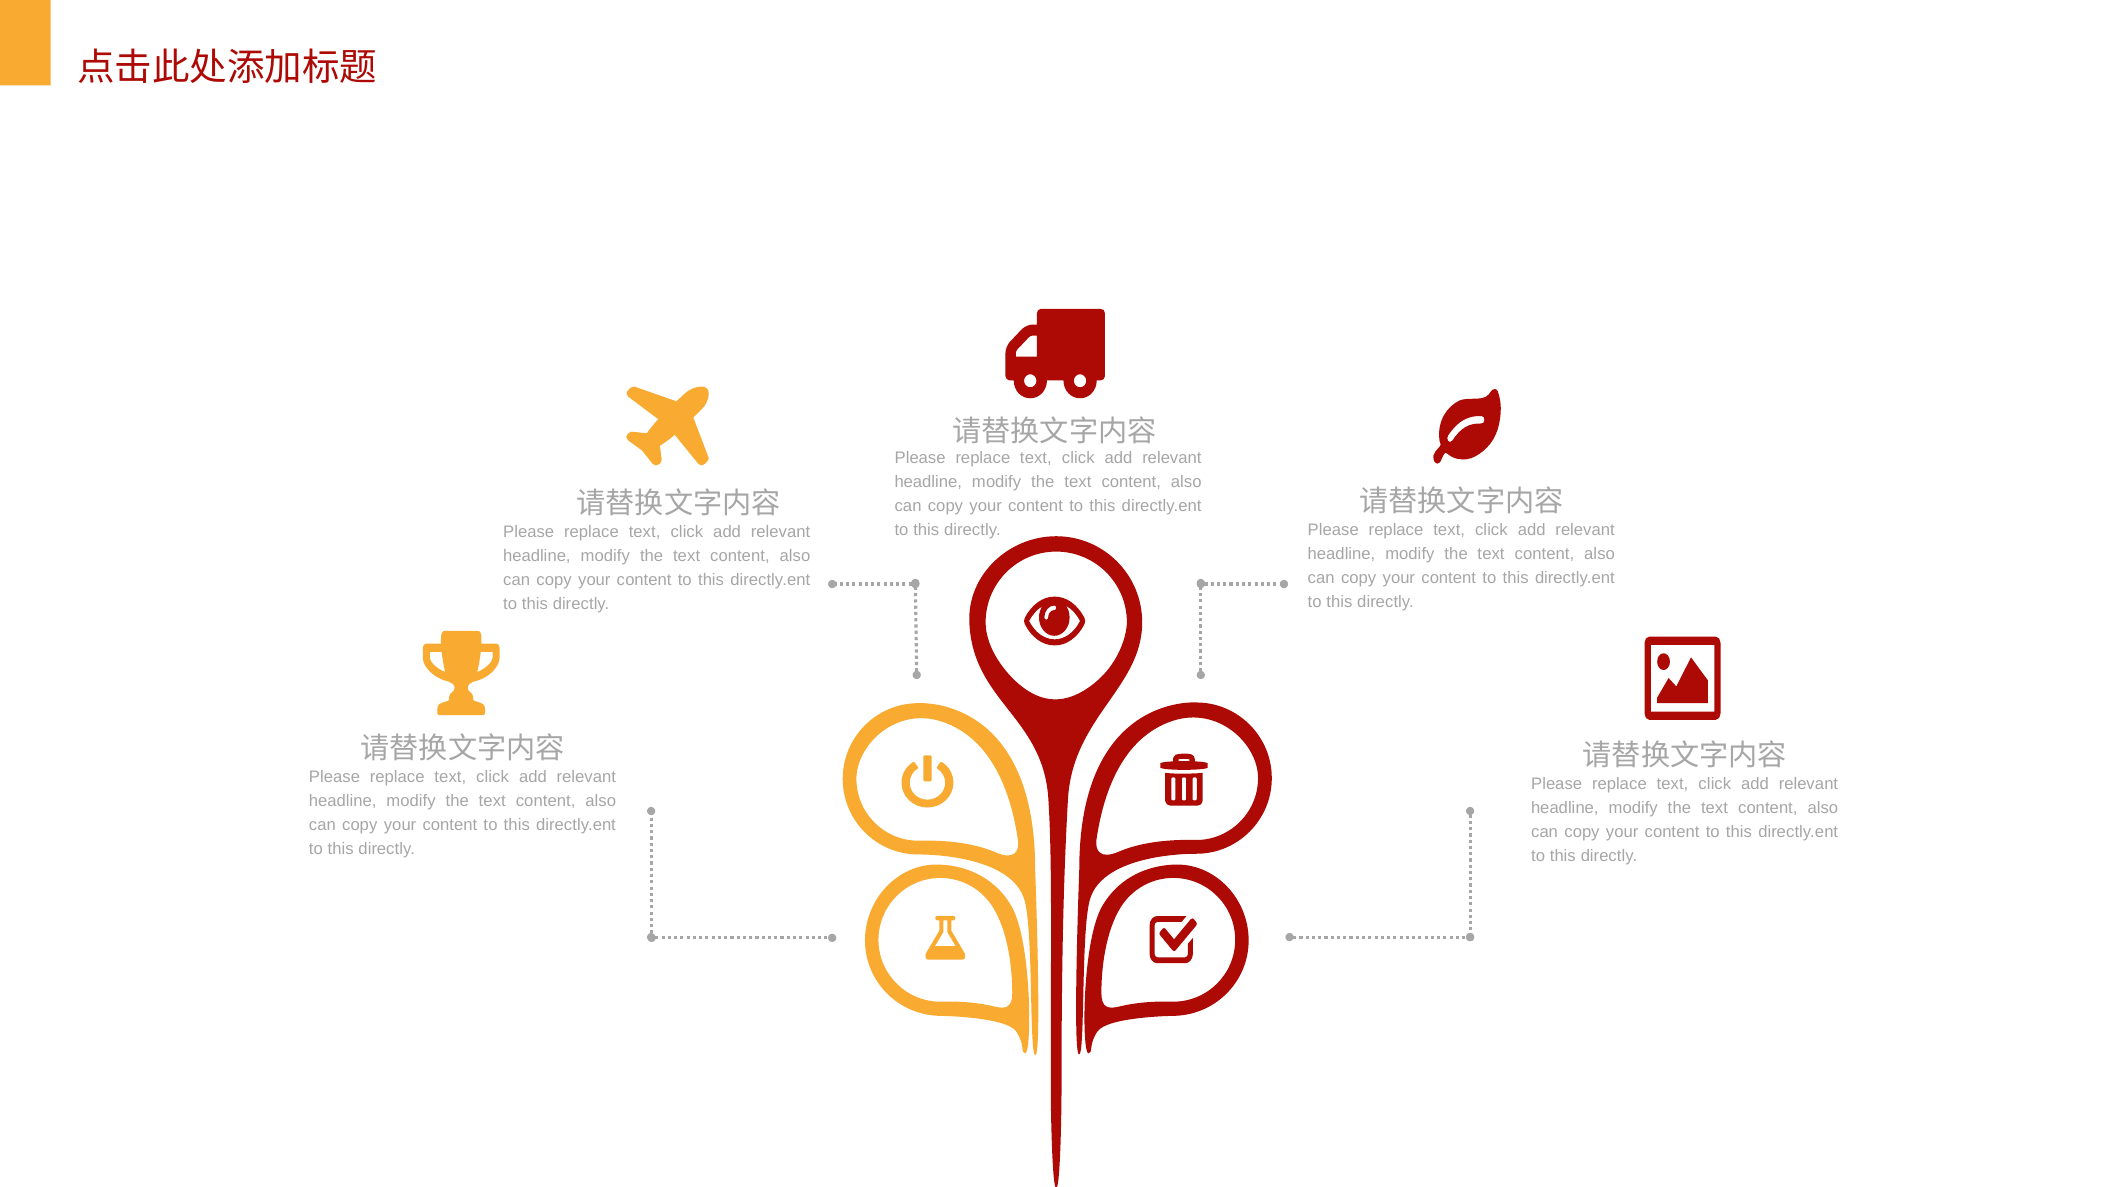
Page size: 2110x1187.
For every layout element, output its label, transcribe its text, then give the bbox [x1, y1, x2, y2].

text_box 请替换文字内容 [576, 477, 782, 517]
text_box [626, 386, 709, 466]
text_box 请替换文字内容 [952, 405, 1158, 443]
text_box Please replace text, click add relevant headline, modify the text content, also can copy your content to this directly.ent to this directly. [894, 443, 1203, 539]
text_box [967, 536, 1143, 1187]
text_box Please replace text, click add relevant headline, modify the text content, also can copy your content to this directly.ent to this directly. [308, 762, 617, 859]
text_box Please replace text, click add relevant headline, modify the text content, also can copy your content to this directly.ent to this directly. [1307, 514, 1616, 611]
text_box 请替换文字内容 [360, 722, 566, 762]
text_box Please replace text, click add relevant headline, modify the text content, also can copy your content to this directly.ent to this directly. [503, 517, 811, 613]
text_box [422, 630, 500, 716]
text_box Please replace text, click add relevant headline, modify the text content, also can copy your content to this directly.ent to this directly. [1531, 768, 1839, 865]
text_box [864, 862, 1032, 1054]
text_box 点击此处添加标题 [62, 35, 417, 94]
text_box [1005, 308, 1105, 399]
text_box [842, 694, 1043, 1058]
text_box 请替换文字内容 [1359, 475, 1564, 514]
text_box [1433, 389, 1501, 464]
text_box [1644, 636, 1721, 720]
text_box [1072, 694, 1272, 1057]
text_box 请替换文字内容 [1582, 729, 1788, 768]
